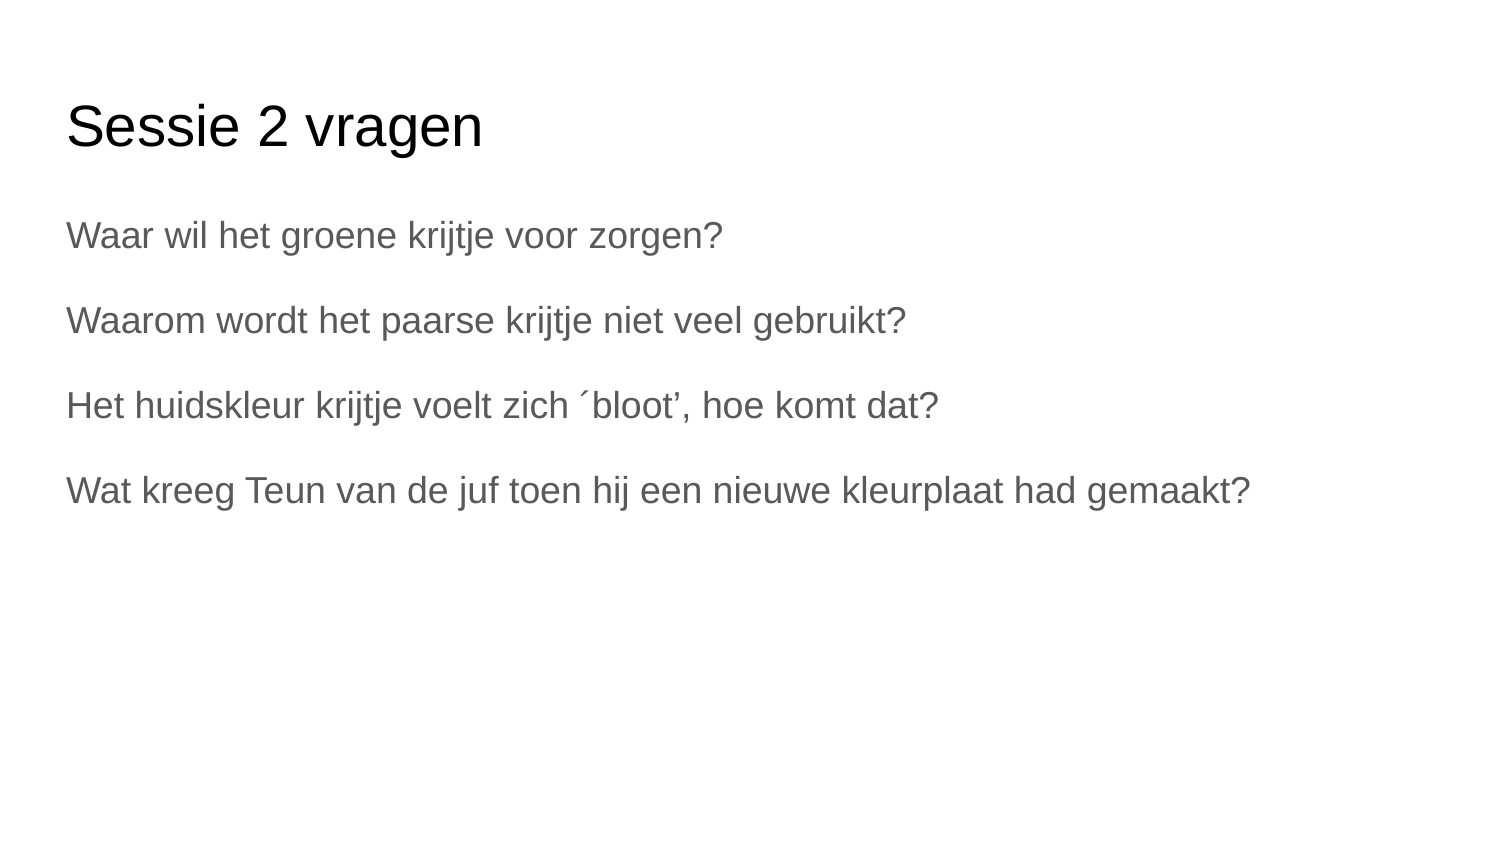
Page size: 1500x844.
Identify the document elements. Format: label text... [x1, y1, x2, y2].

list Waar wil het groene krijtje voor zorgen? Waarom wordt het paarse krijtje niet veel gebruikt? Het huidskleur krijtje voelt zich ´bloot’, hoe komt dat? Wat kreeg Teun van de juf toen hij een nieuwe kleurplaat had gemaakt? [51, 189, 1449, 750]
title Sessie 2 vragen [51, 72, 1449, 167]
